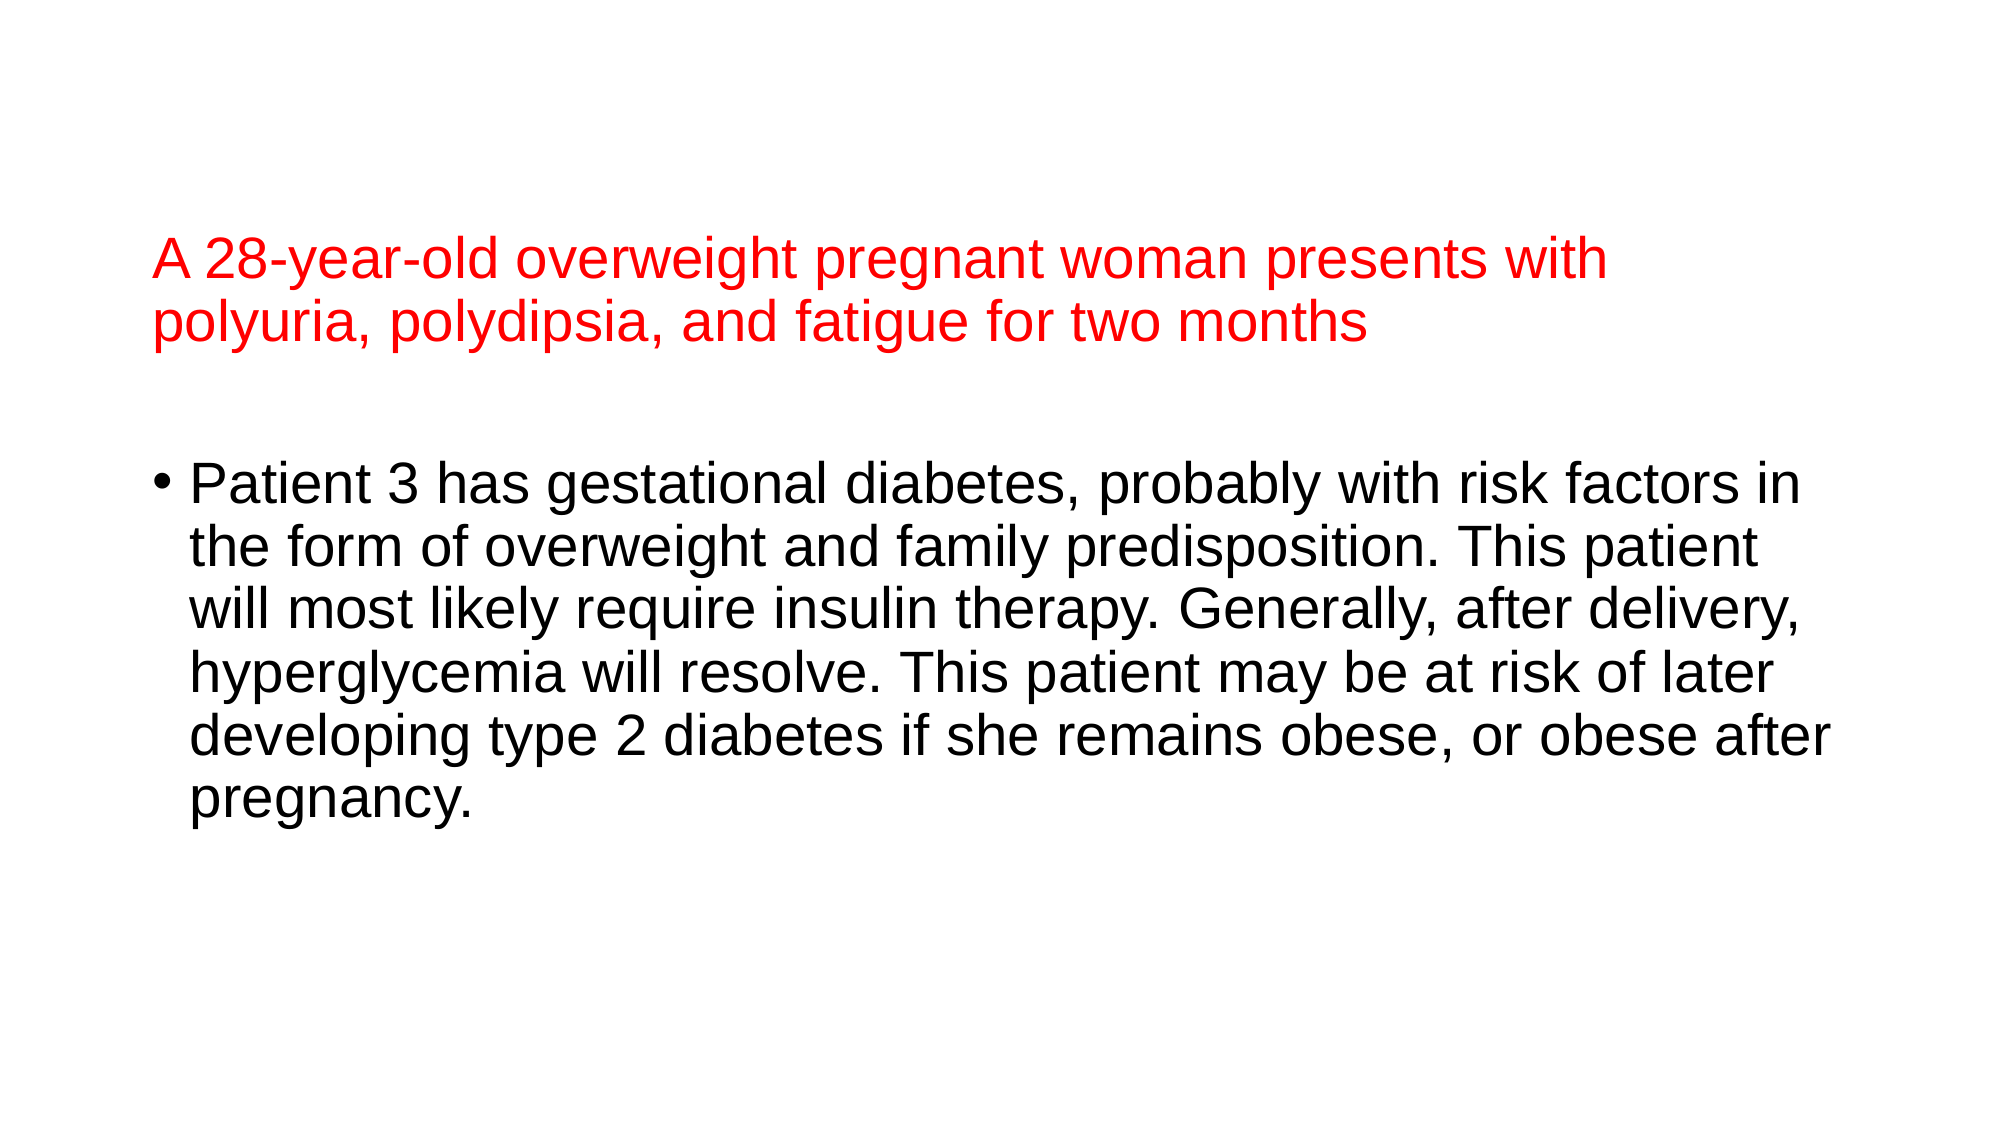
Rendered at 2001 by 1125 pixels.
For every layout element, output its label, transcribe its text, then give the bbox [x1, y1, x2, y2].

list Patient 3 has gestational diabetes, probably with risk factors in the form of overweight and family predisposition. This patient will most likely require insulin therapy. Generally, after delivery, hyperglycemia will resolve. This patient may be at risk of later developing type 2 diabetes if she remains obese, or obese after pregnancy. [137, 445, 1863, 890]
title A 28-year-old overweight pregnant woman presents with polyuria, polydipsia, and fatigue for two months [137, 182, 1863, 401]
